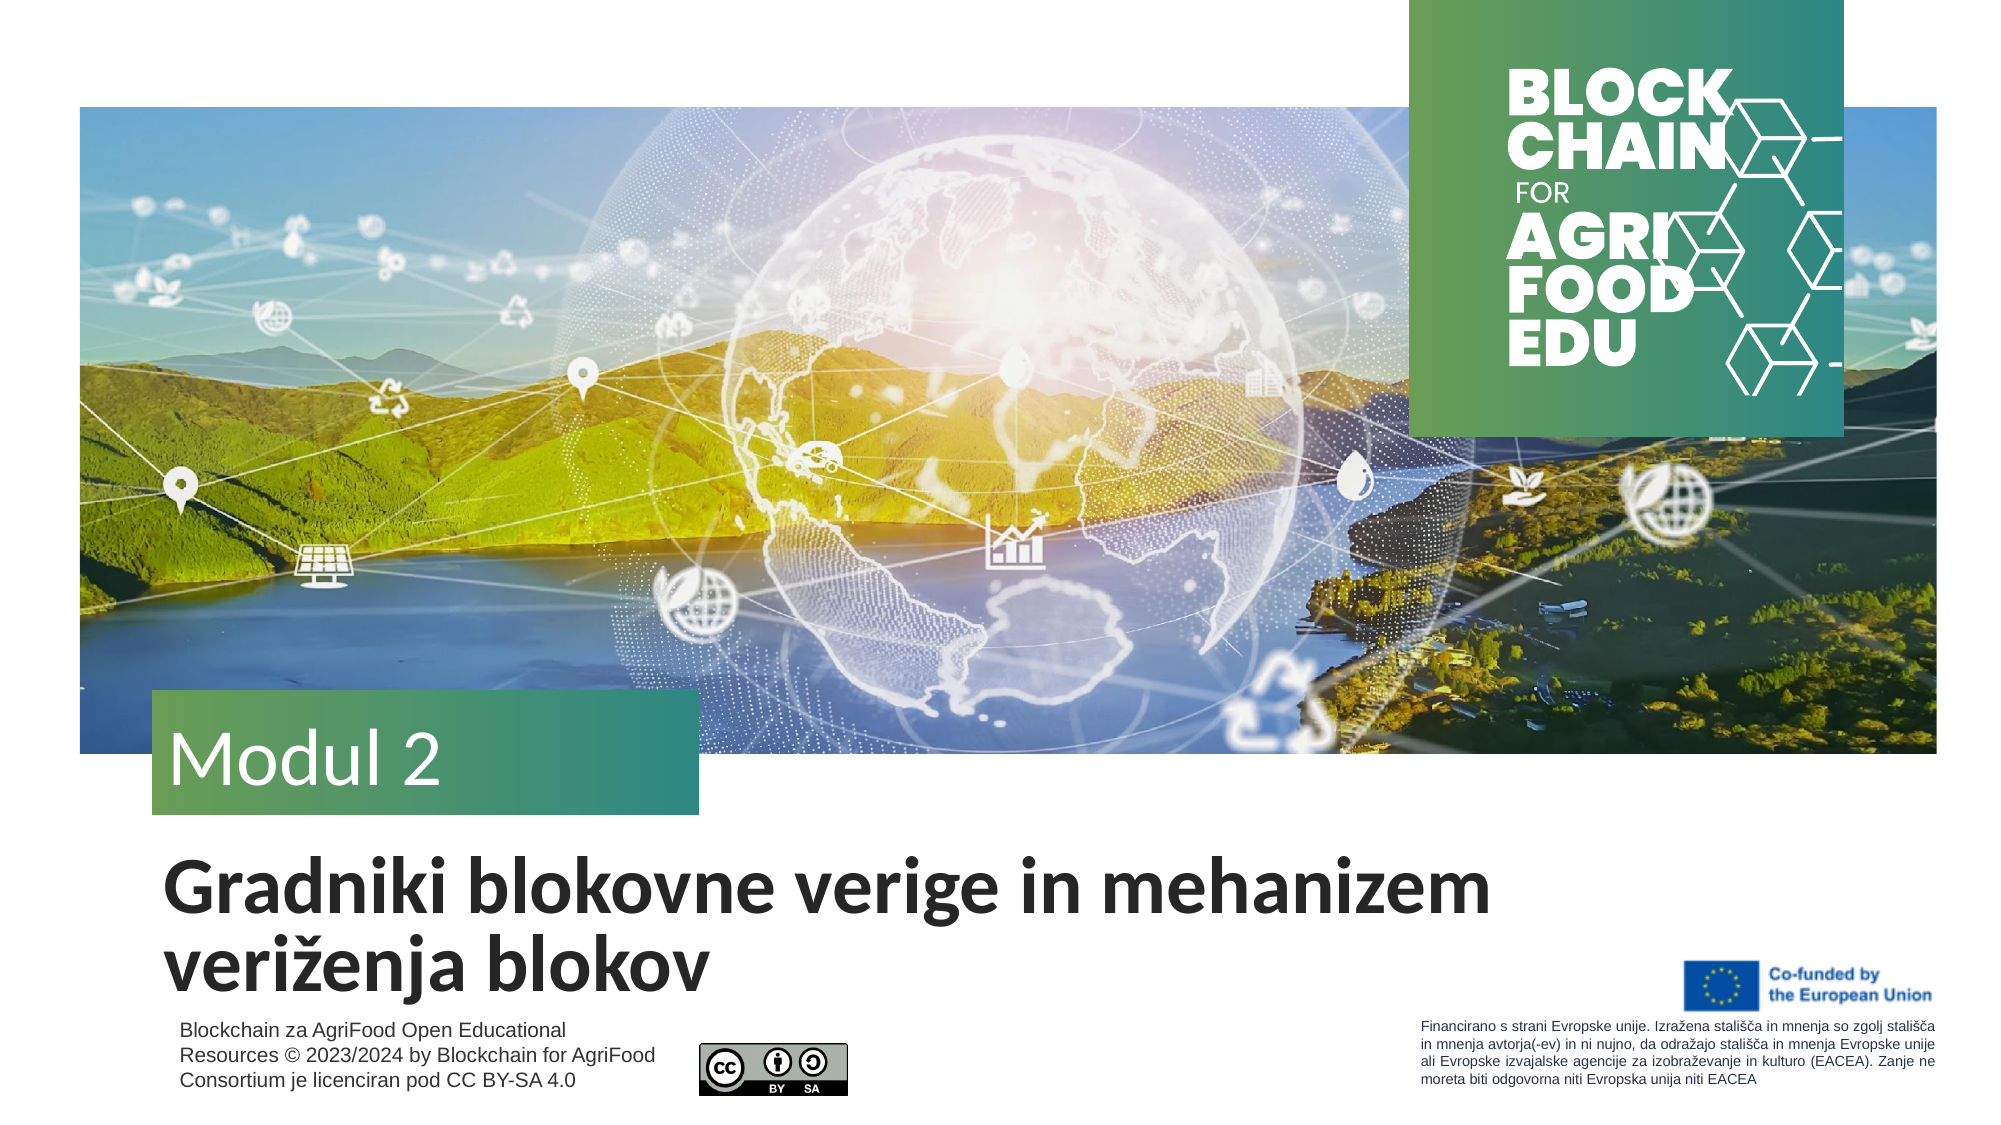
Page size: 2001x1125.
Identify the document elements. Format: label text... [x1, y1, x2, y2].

text_box [1408, 0, 1844, 106]
list Modul 2 [152, 765, 700, 815]
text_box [1505, 67, 1843, 397]
picture [698, 1043, 848, 1096]
list Gradniki blokovne verige in mehanizem veriženja blokov [148, 844, 1565, 1015]
picture [79, 107, 1937, 754]
text_box Blockchain za AgriFood Open Educational Resources © 2023/2024 by Blockchain for AgriFood Consortium je licenciran pod CC BY-SA 4.0 [164, 1009, 687, 1100]
picture [1681, 957, 1951, 1015]
text_box Financirano s strani Evropske unije. Izražena stališča in mnenja so zgolj stališča in mnenja avtorja(-ev) in ni nujno, da odražajo stališča in mnenja Evropske unije ali Evropske izvajalske agencije za izobraževanje in kulturo (EACEA). Zanje ne moreta biti odgovorna niti Evropska unija niti EACEA [1405, 1009, 1951, 1095]
